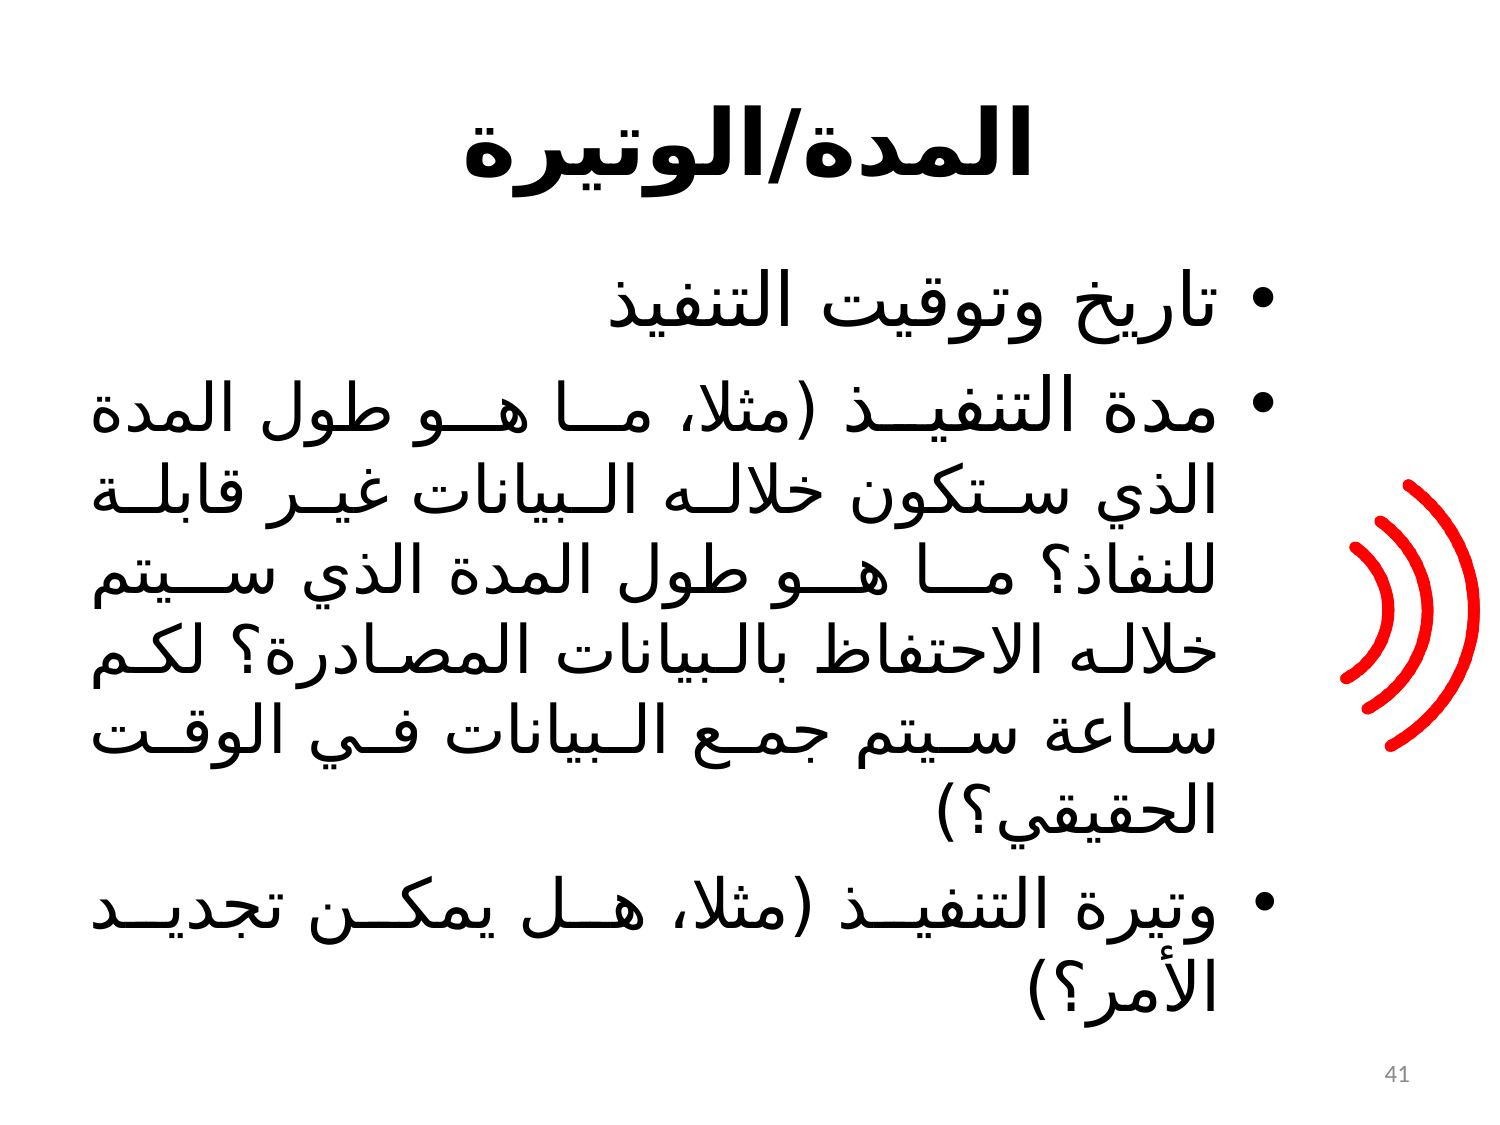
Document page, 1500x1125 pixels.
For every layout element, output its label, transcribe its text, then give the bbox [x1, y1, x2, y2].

title المدة/الوتيرة [75, 45, 1425, 233]
slide_number 41 [1074, 1042, 1425, 1103]
list تاريخ وتوقيت التنفيذ مدة التنفيذ (مثلا، ما هو طول المدة الذي ستكون خلاله البيانات غير قابلة للنفاذ؟ ما هو طول المدة الذي سيتم خلاله الاحتفاظ بالبيانات المصادرة؟ لكم ساعة سيتم جمع البيانات في الوقت الحقيقي؟) وتيرة التنفيذ (مثلا، هل يمكن تجديد الأمر؟) [75, 244, 1292, 1080]
picture [1340, 478, 1480, 752]
